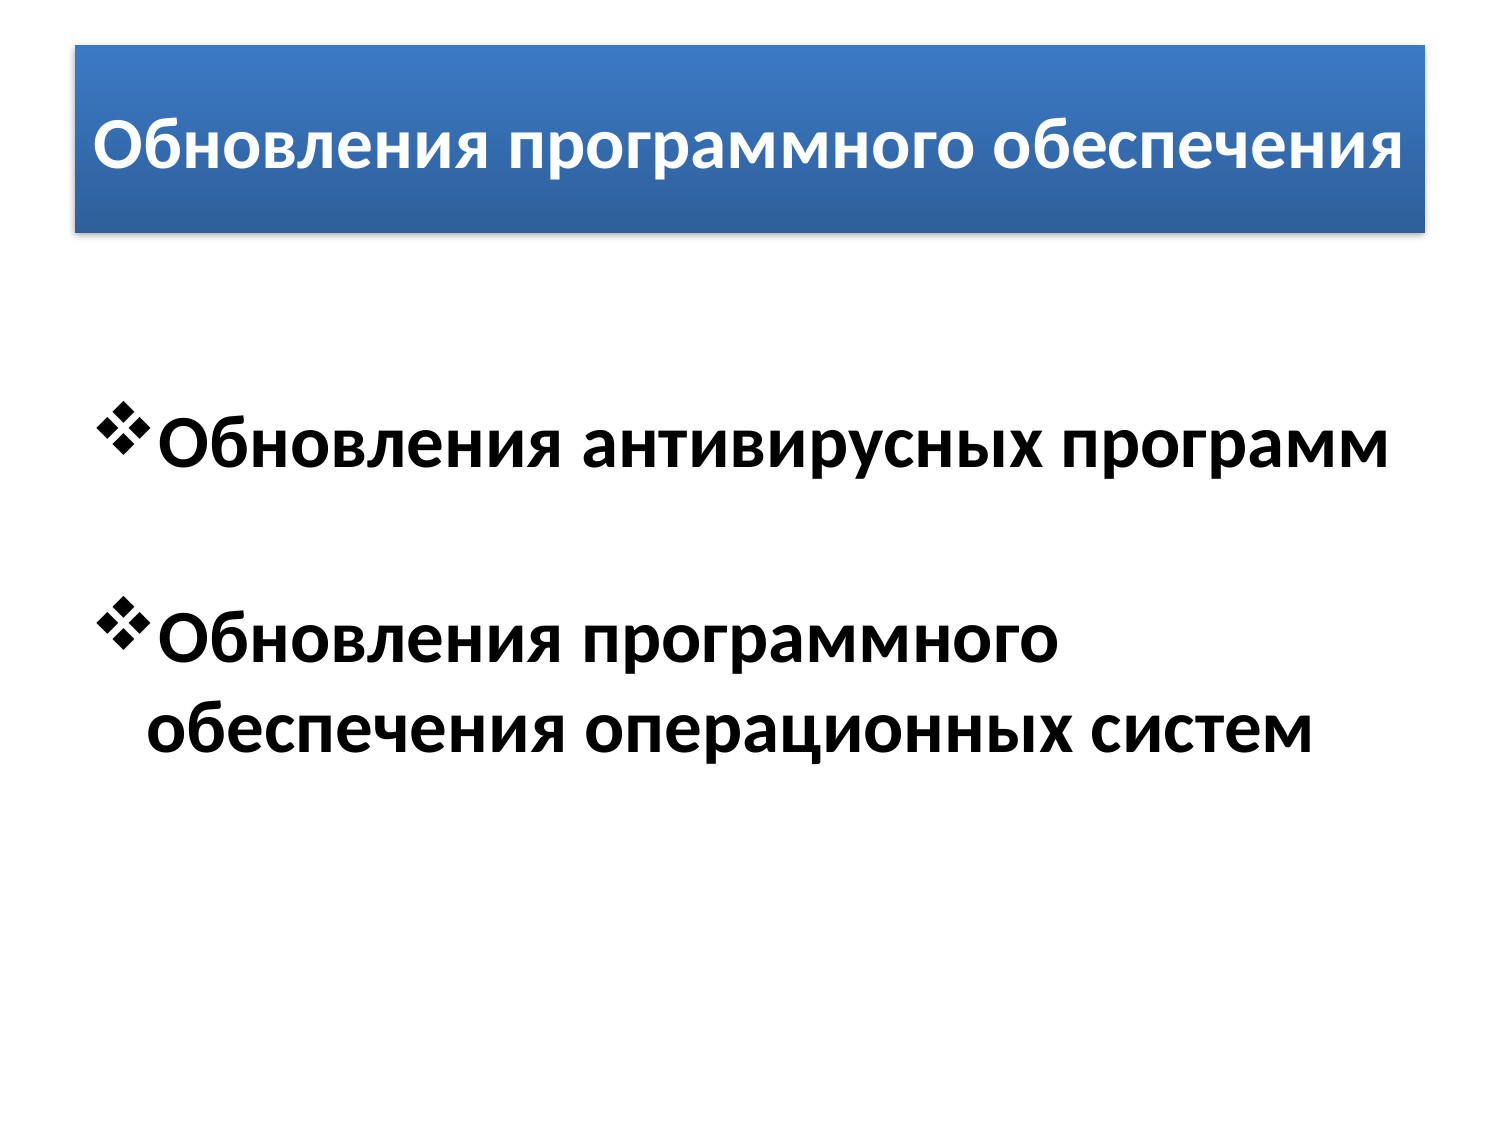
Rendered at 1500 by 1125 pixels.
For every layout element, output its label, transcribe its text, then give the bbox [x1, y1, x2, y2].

title Обновления программного обеспечения [75, 45, 1425, 233]
list Обновления антивирусных программ Обновления программного обеспечения операционных систем [75, 385, 1425, 1005]
